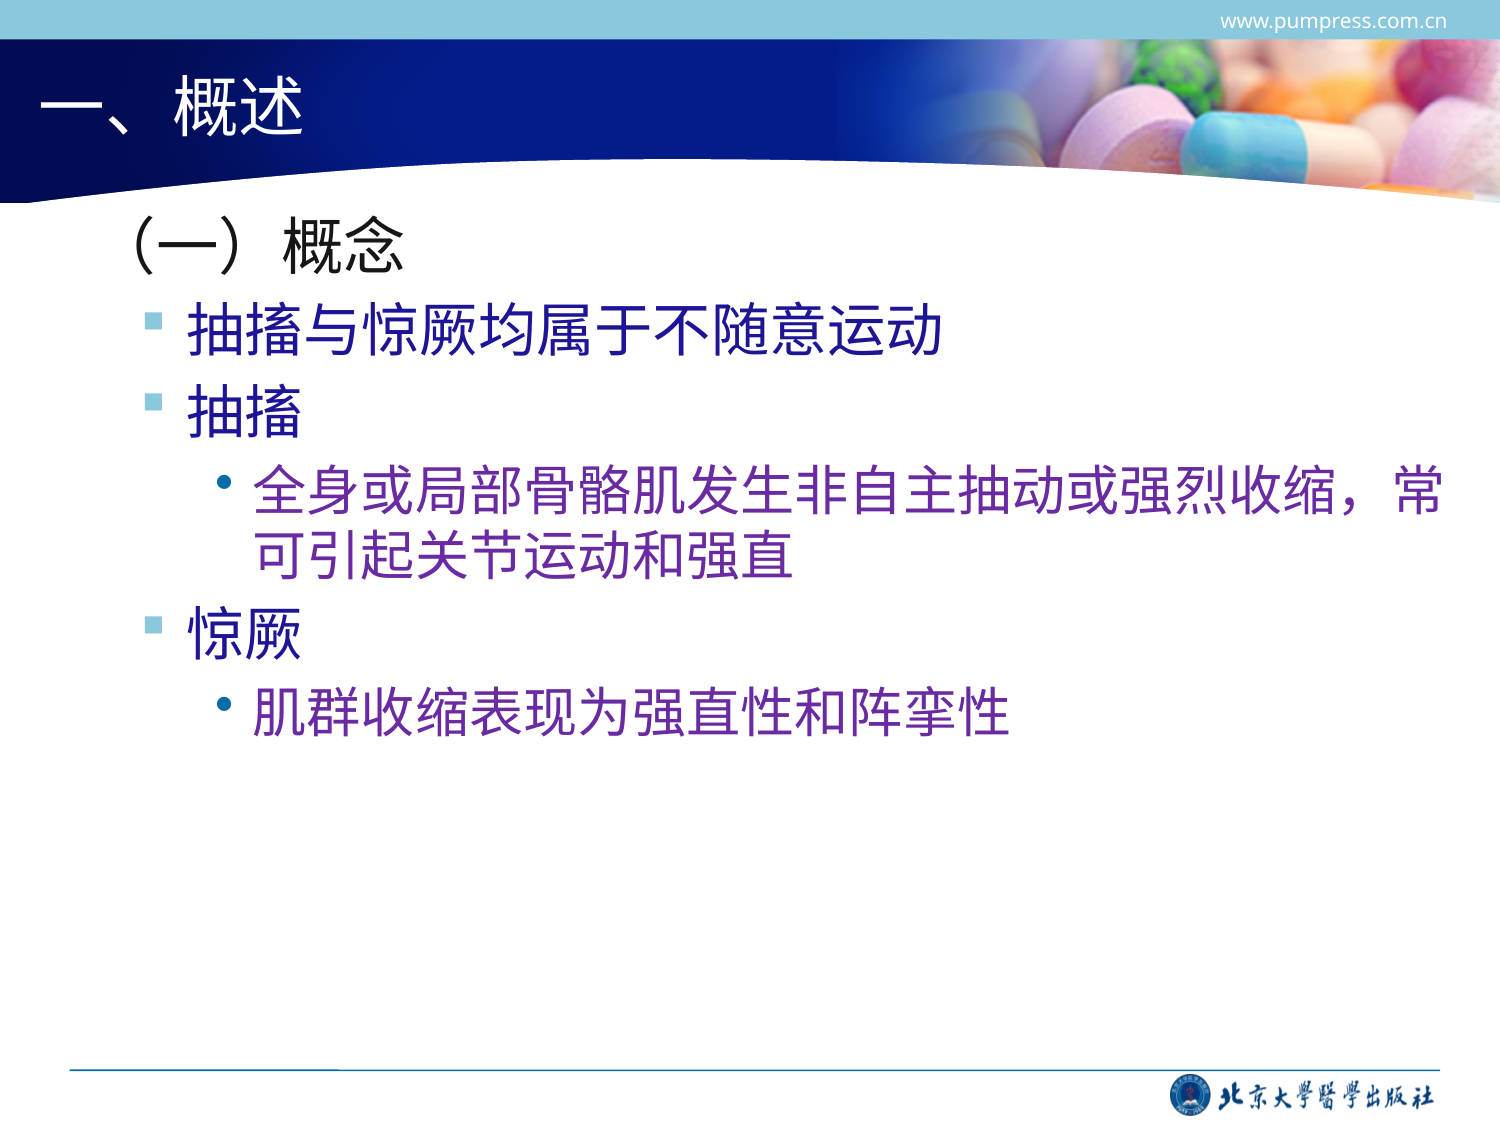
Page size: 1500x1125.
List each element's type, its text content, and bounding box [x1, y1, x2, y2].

picture [0, 40, 1500, 203]
slide_number www.pumpress.com.cn [1024, 0, 1463, 38]
picture [1170, 1074, 1436, 1118]
list （一）概念 抽搐与惊厥均属于不随意运动 抽搐 全身或局部骨骼肌发生非自主抽动或强烈收缩，常可引起关节运动和强直 惊厥 肌群收缩表现为强直性和阵挛性 [49, 198, 1463, 1026]
title 一、概述 [23, 58, 1349, 152]
